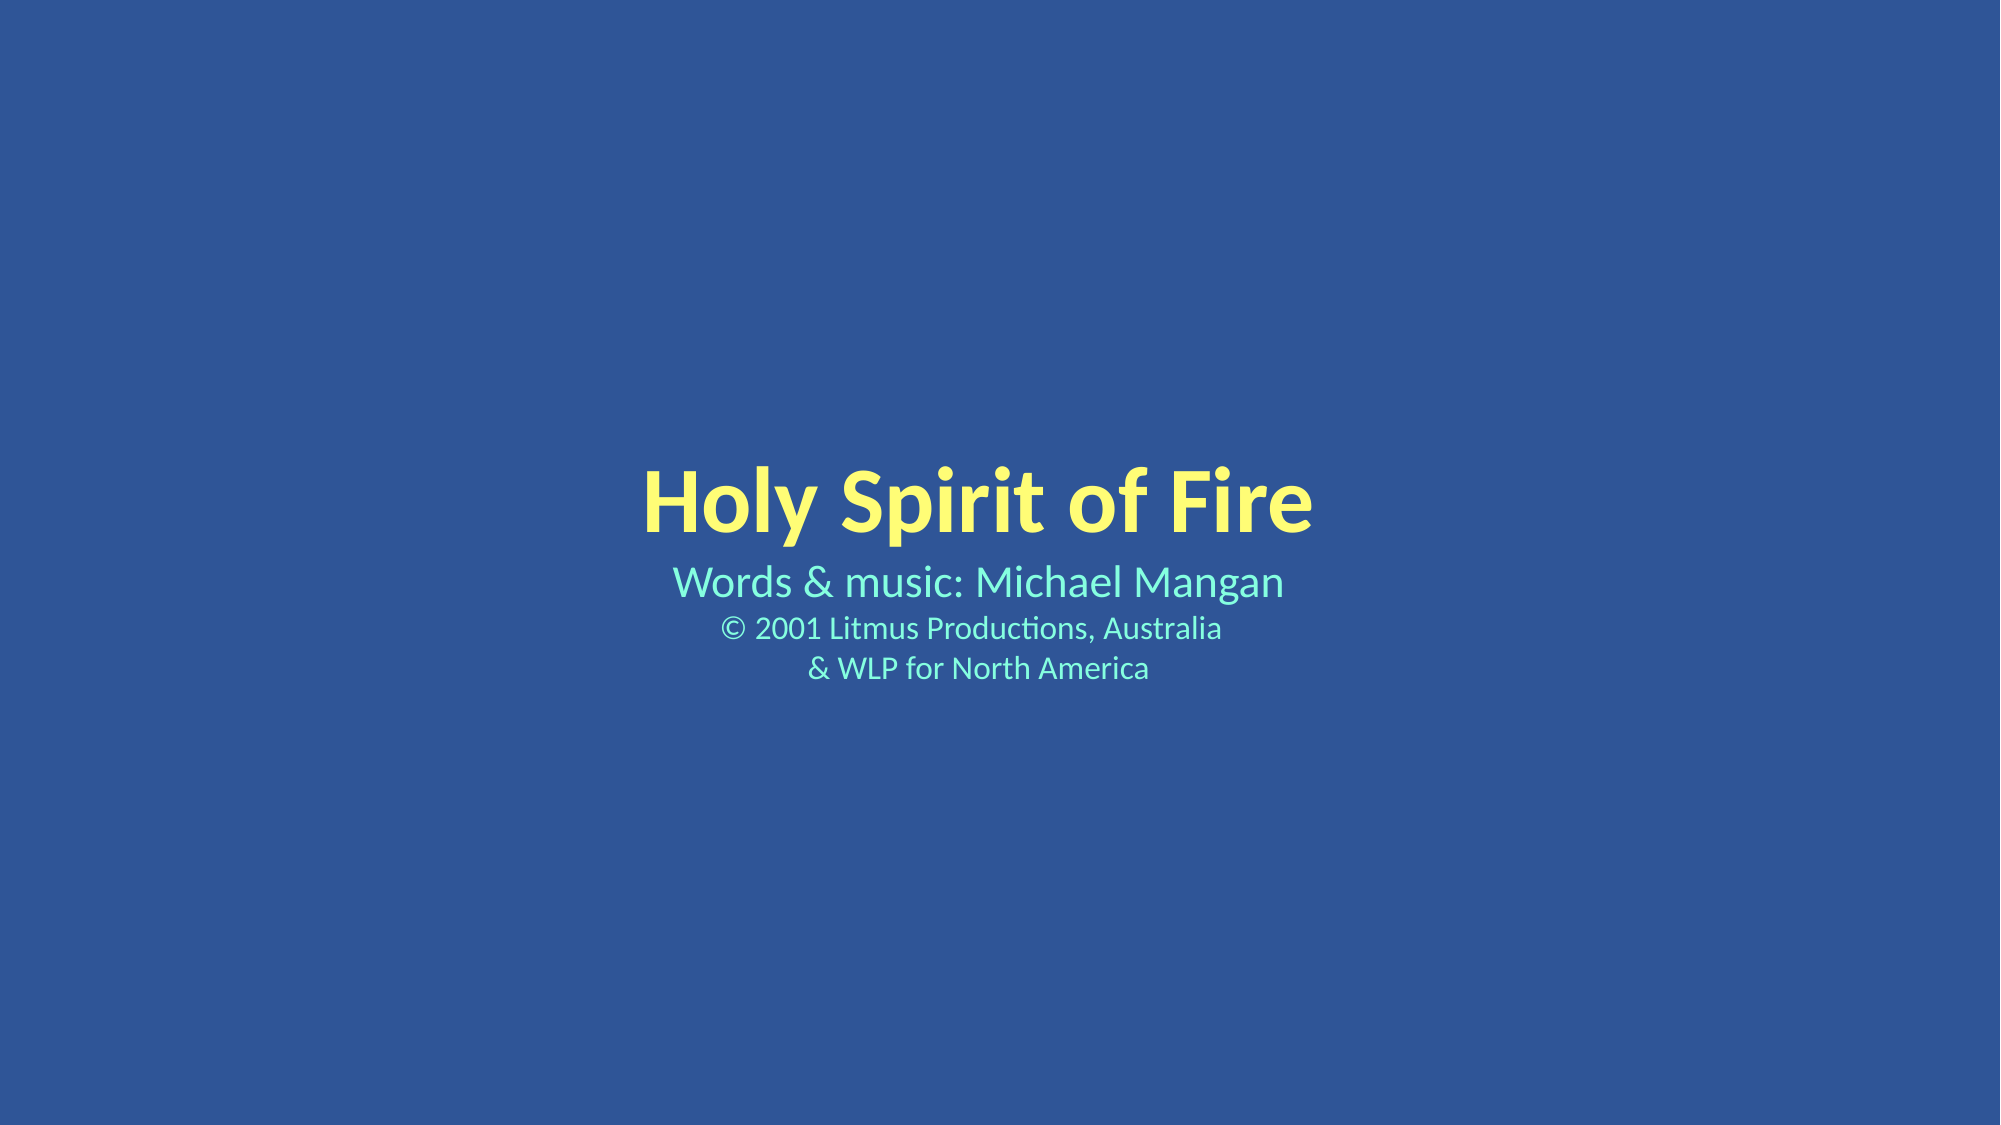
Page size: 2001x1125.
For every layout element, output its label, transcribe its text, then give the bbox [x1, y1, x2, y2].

text_box Holy Spirit of Fire Words & music: Michael Mangan © 2001 Litmus Productions, Australia & WLP for North America [291, 403, 1667, 722]
